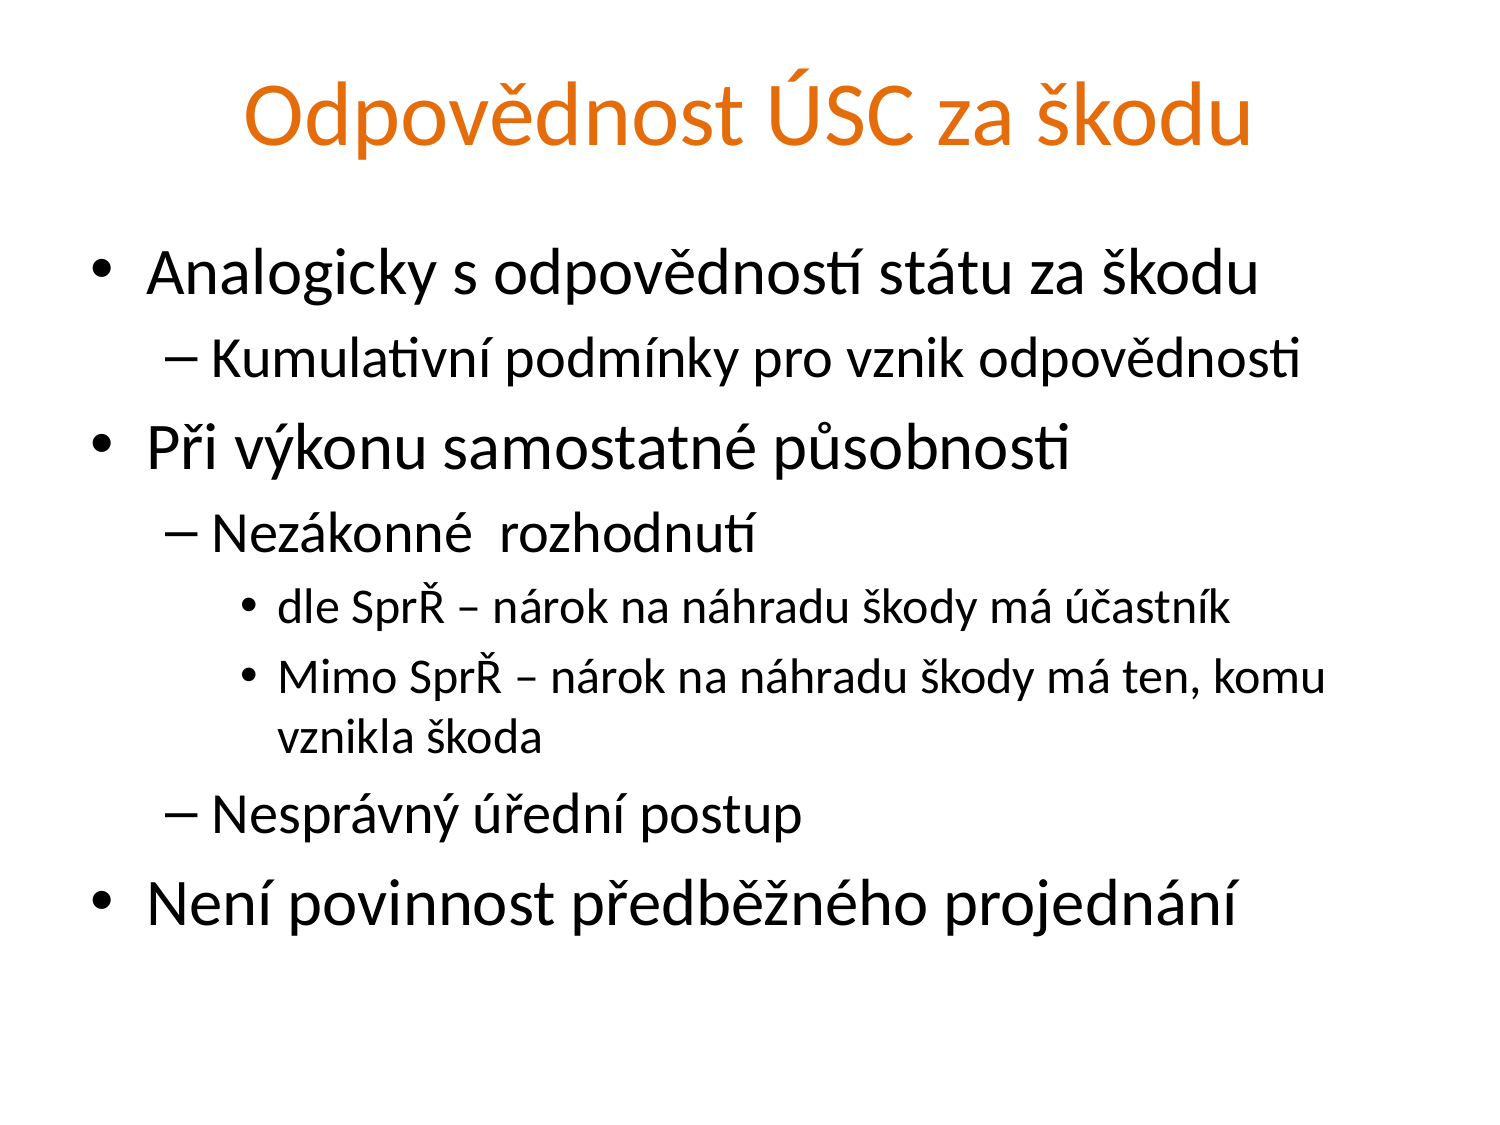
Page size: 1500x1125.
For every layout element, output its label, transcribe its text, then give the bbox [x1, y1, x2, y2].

title Odpovědnost ÚSC za škodu [75, 45, 1425, 173]
list Analogicky s odpovědností státu za škodu Kumulativní podmínky pro vznik odpovědnosti Při výkonu samostatné působnosti Nezákonné rozhodnutí dle SprŘ – nárok na náhradu škody má účastník Mimo SprŘ – nárok na náhradu škody má ten, komu vznikla škoda Nesprávný úřední postup Není povinnost předběžného projednání [75, 219, 1425, 1059]
